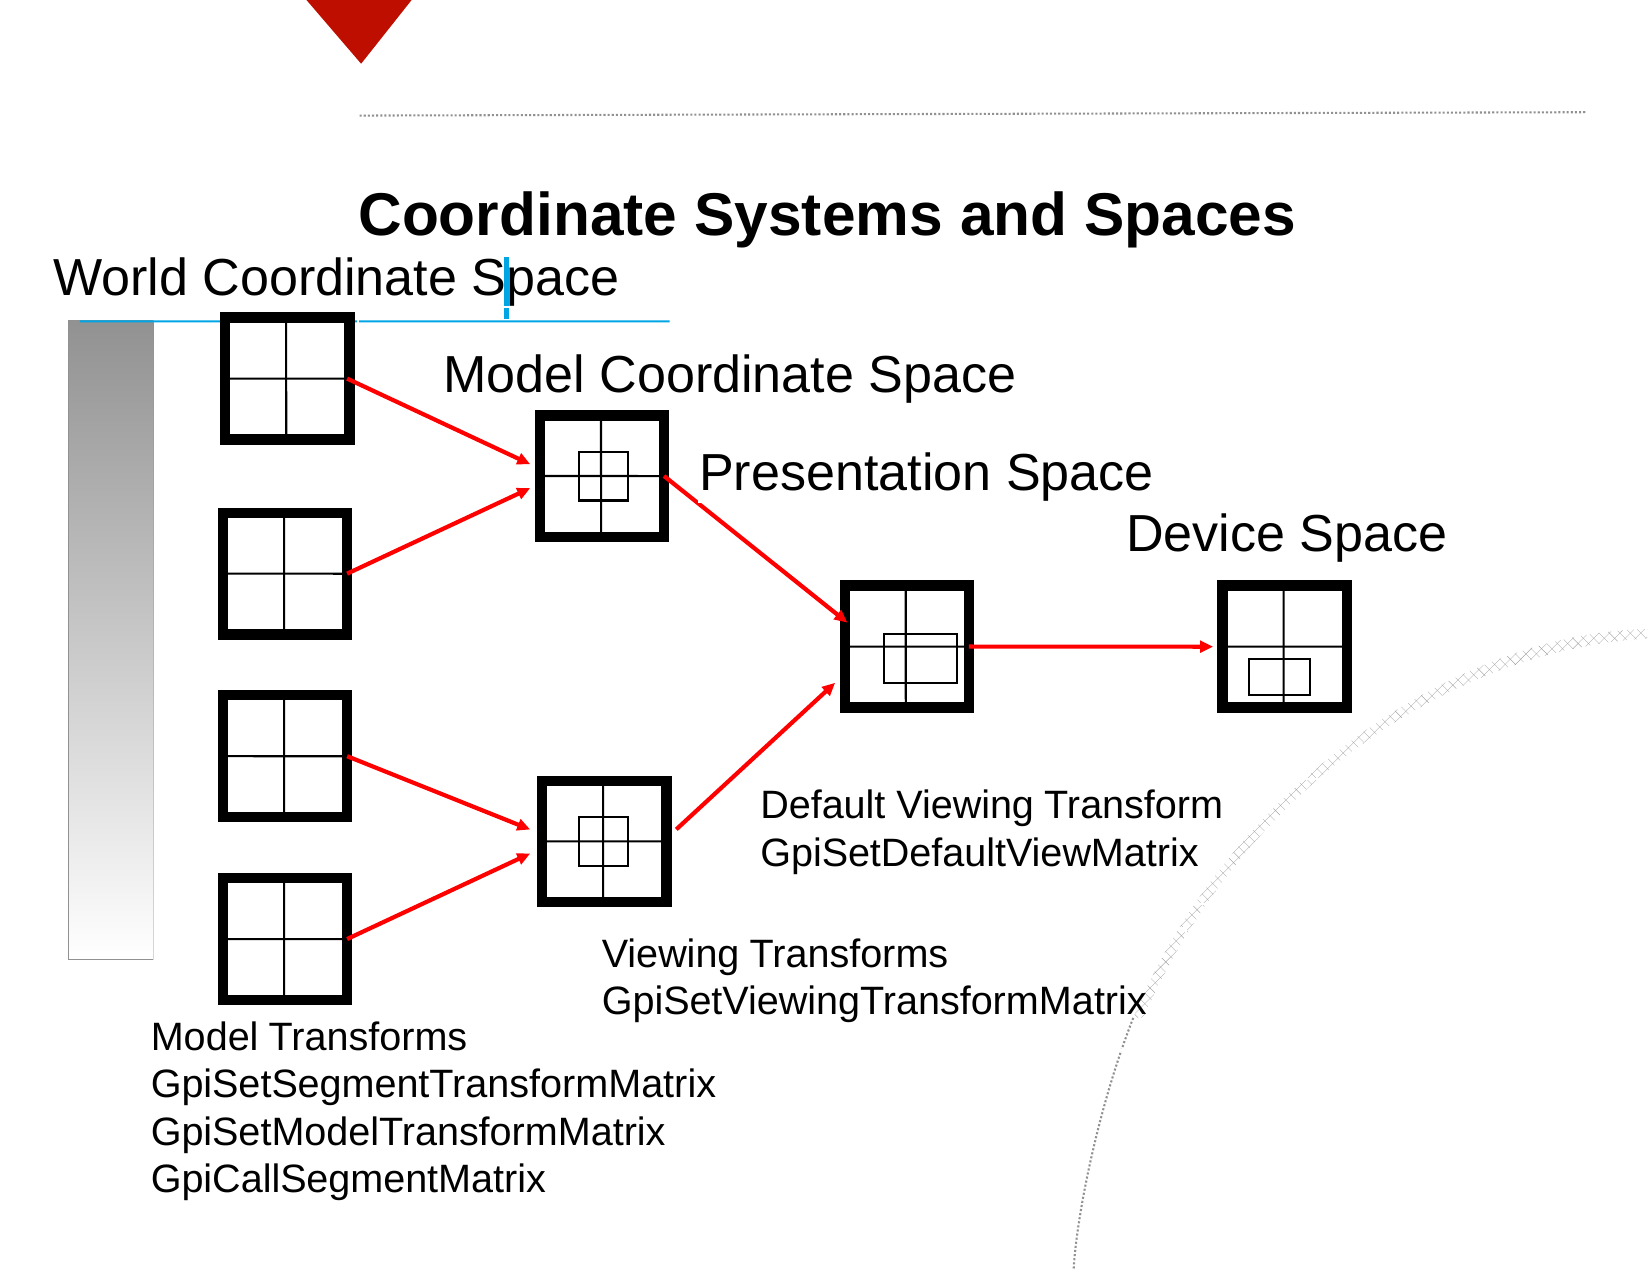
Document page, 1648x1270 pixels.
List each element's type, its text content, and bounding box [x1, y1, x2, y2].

text_box [225, 379, 286, 440]
text_box [883, 634, 957, 684]
text_box [578, 451, 628, 501]
text_box [223, 574, 284, 635]
text_box [1284, 585, 1347, 708]
text_box [604, 780, 667, 903]
text_box [844, 647, 905, 708]
text_box [1222, 647, 1283, 708]
text_box Presentation Space [699, 438, 1178, 502]
text_box [578, 817, 628, 866]
text_box Default Viewing Transform GpiSetDefaultViewMatrix [760, 779, 1332, 904]
text_box Coordinate Systems and Spaces [358, 105, 1578, 332]
text_box [347, 378, 530, 465]
text_box Device Space [1126, 499, 1471, 563]
text_box [968, 640, 1213, 653]
text_box [1249, 658, 1311, 696]
text_box [223, 695, 284, 756]
text_box [223, 940, 284, 1000]
text_box Model Transforms GpiSetSegmentTransformMatrix GpiSetModelTransformMatrix GpiCallSegmentMatrix [150, 1010, 739, 1221]
text_box [287, 379, 350, 440]
text_box Viewing Transforms GpiSetViewingTransformMatrix [601, 927, 1186, 1050]
text_box [542, 780, 603, 841]
text_box [663, 475, 848, 623]
text_box [223, 757, 284, 818]
text_box [223, 878, 284, 939]
text_box [285, 512, 348, 635]
text_box [285, 695, 348, 818]
text_box [1222, 585, 1283, 646]
text_box [602, 415, 665, 537]
text_box [223, 512, 284, 573]
text_box [287, 317, 350, 379]
text_box Model Coordinate Space [443, 340, 1044, 405]
text_box [347, 756, 530, 831]
text_box World Coordinate Space [53, 243, 629, 307]
text_box [844, 585, 905, 646]
text_box [347, 487, 530, 574]
text_box [676, 683, 835, 830]
text_box [285, 878, 348, 1000]
text_box [542, 842, 603, 903]
text_box [906, 585, 969, 708]
text_box [225, 317, 286, 378]
text_box [540, 415, 601, 537]
text_box [347, 853, 530, 940]
